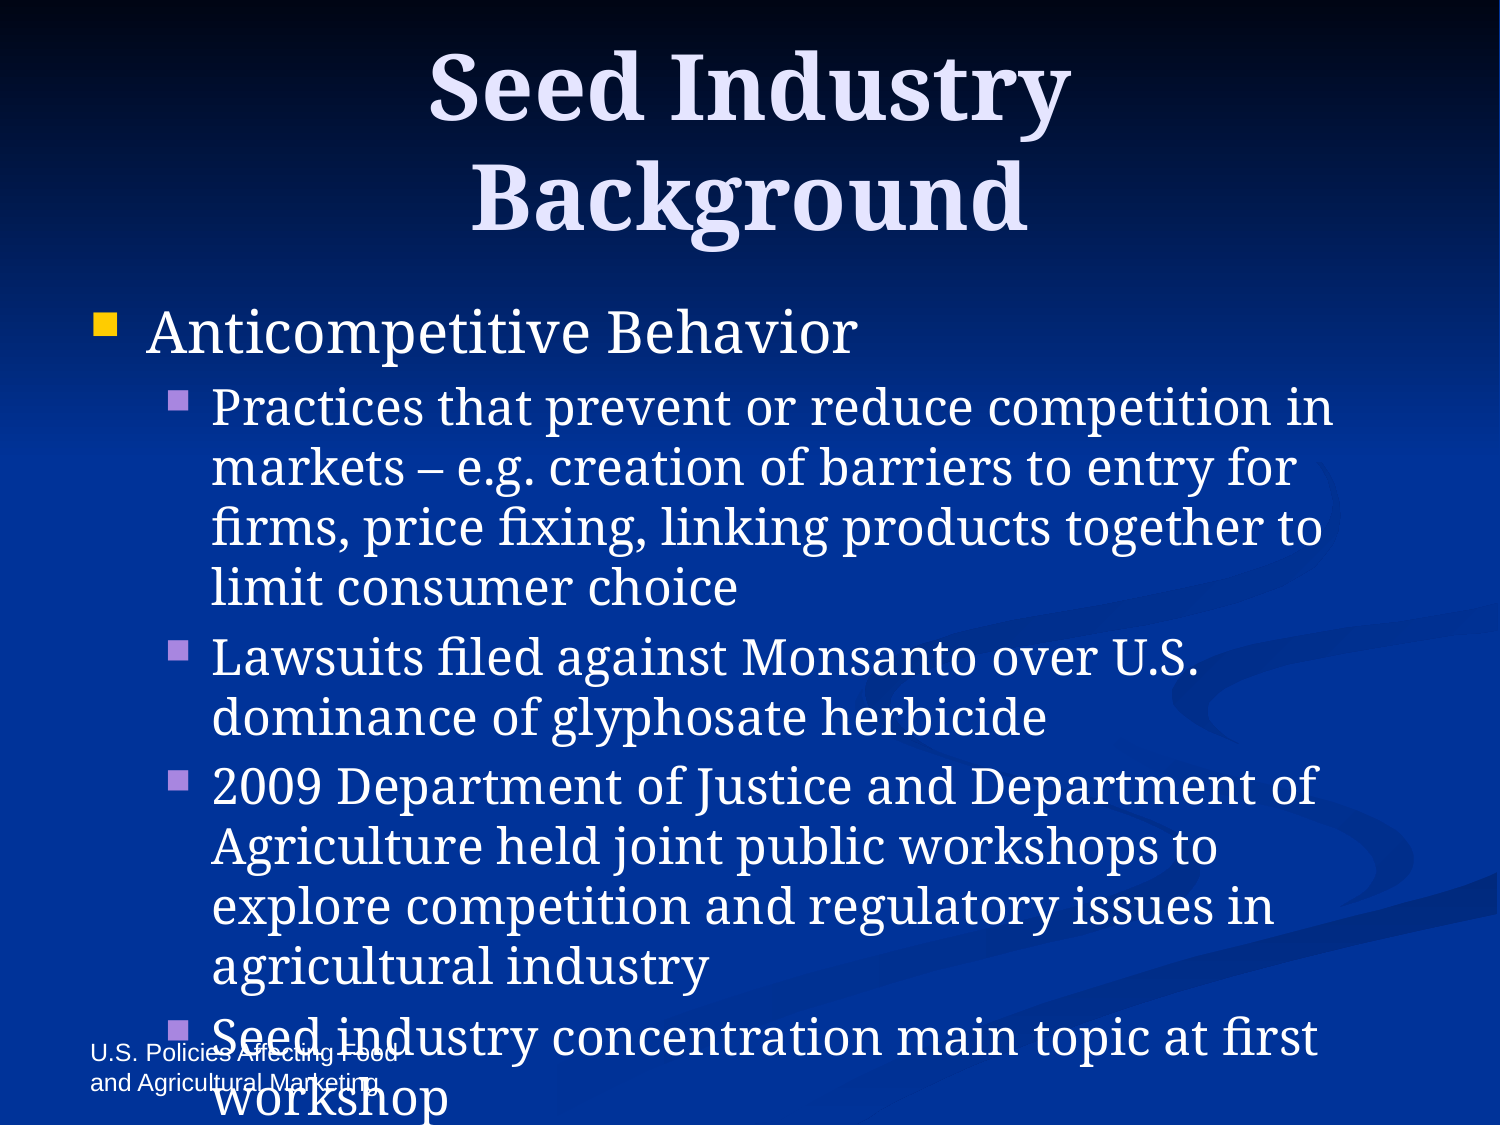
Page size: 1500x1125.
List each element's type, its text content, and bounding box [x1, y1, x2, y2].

list Anticompetitive Behavior Practices that prevent or reduce competition in markets – e.g. creation of barriers to entry for firms, price fixing, linking products together to limit consumer choice Lawsuits filed against Monsanto over U.S. dominance of glyphosate herbicide 2009 Department of Justice and Department of Agriculture held joint public workshops to explore competition and regulatory issues in agricultural industry Seed industry concentration main topic at first workshop [74, 287, 1426, 1006]
title Seed Industry Background [74, 44, 1426, 233]
slide_number U.S. Policies Affecting Food and Agricultural Marketing [74, 1025, 426, 1104]
